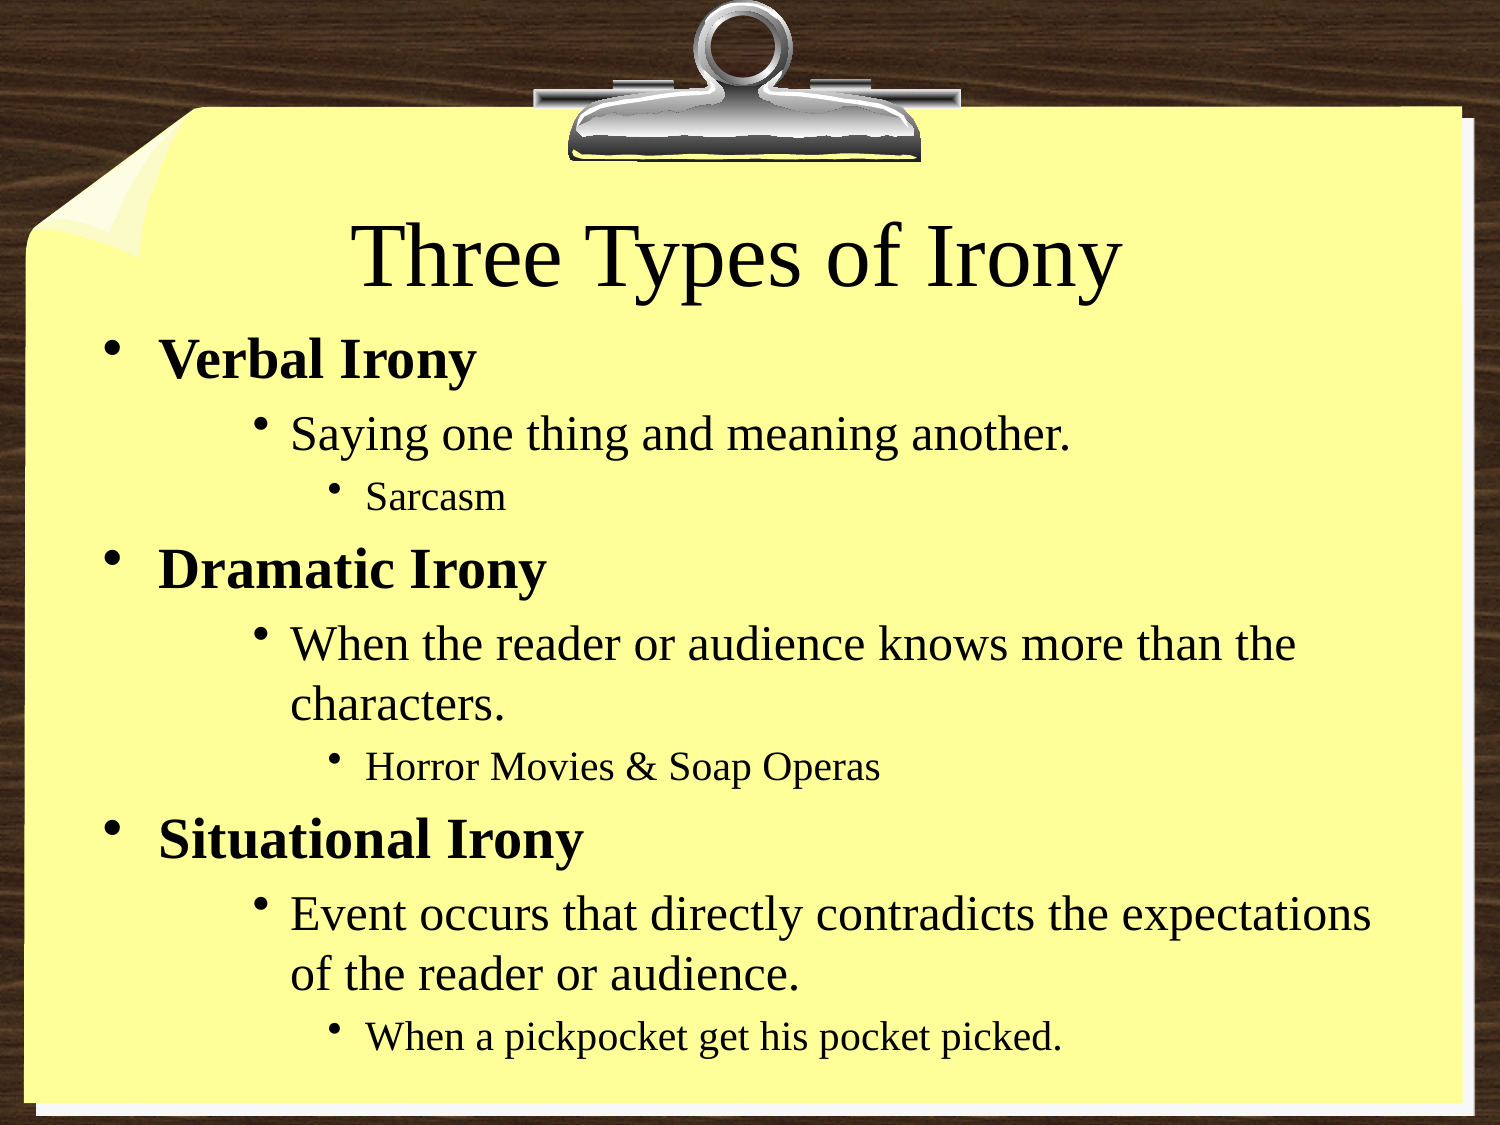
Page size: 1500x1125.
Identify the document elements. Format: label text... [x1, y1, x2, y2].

list Verbal Irony Saying one thing and meaning another. Sarcasm Dramatic Irony When the reader or audience knows more than the characters. Horror Movies & Soap Operas Situational Irony Event occurs that directly contradicts the expectations of the reader or audience. When a pickpocket get his pocket picked. [87, 312, 1411, 1088]
picture [710, 15, 775, 78]
title Three Types of Irony [74, 187, 1401, 314]
picture [0, 0, 1500, 1125]
